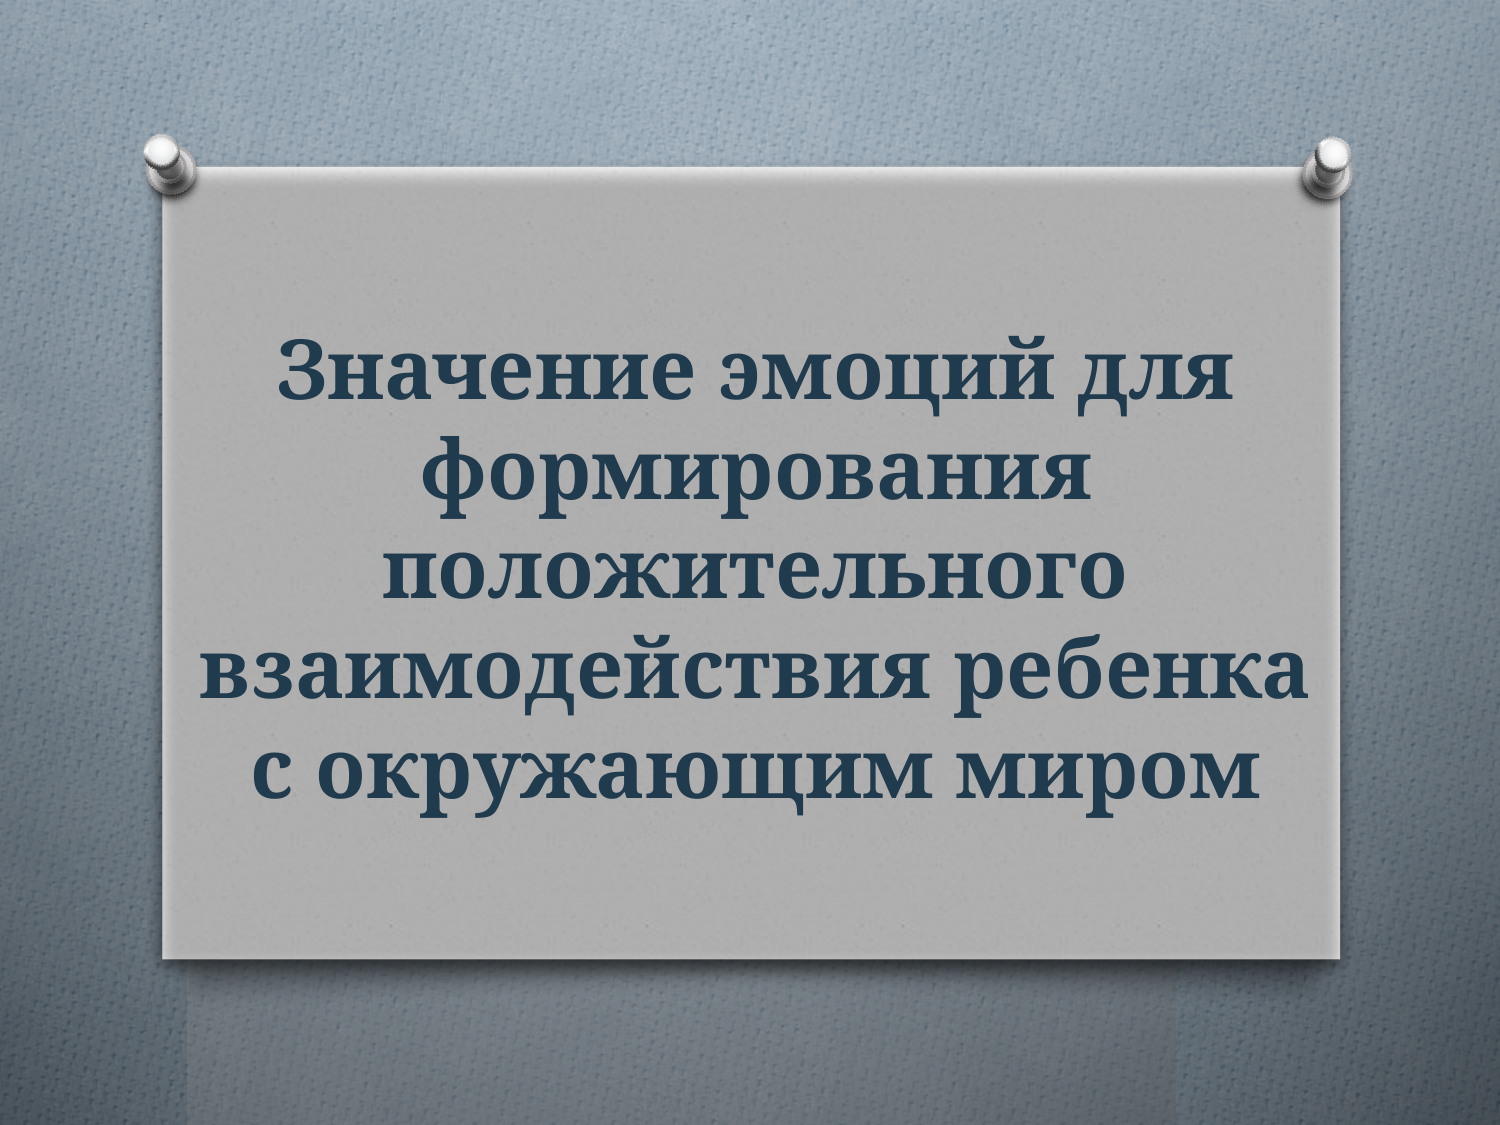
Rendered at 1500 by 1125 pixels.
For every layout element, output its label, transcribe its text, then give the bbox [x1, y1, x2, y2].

title Значение эмоций для формирования положительного взаимодействия ребенка с окружающим миром [183, 278, 1329, 823]
picture [112, 100, 235, 224]
picture [1274, 109, 1396, 230]
